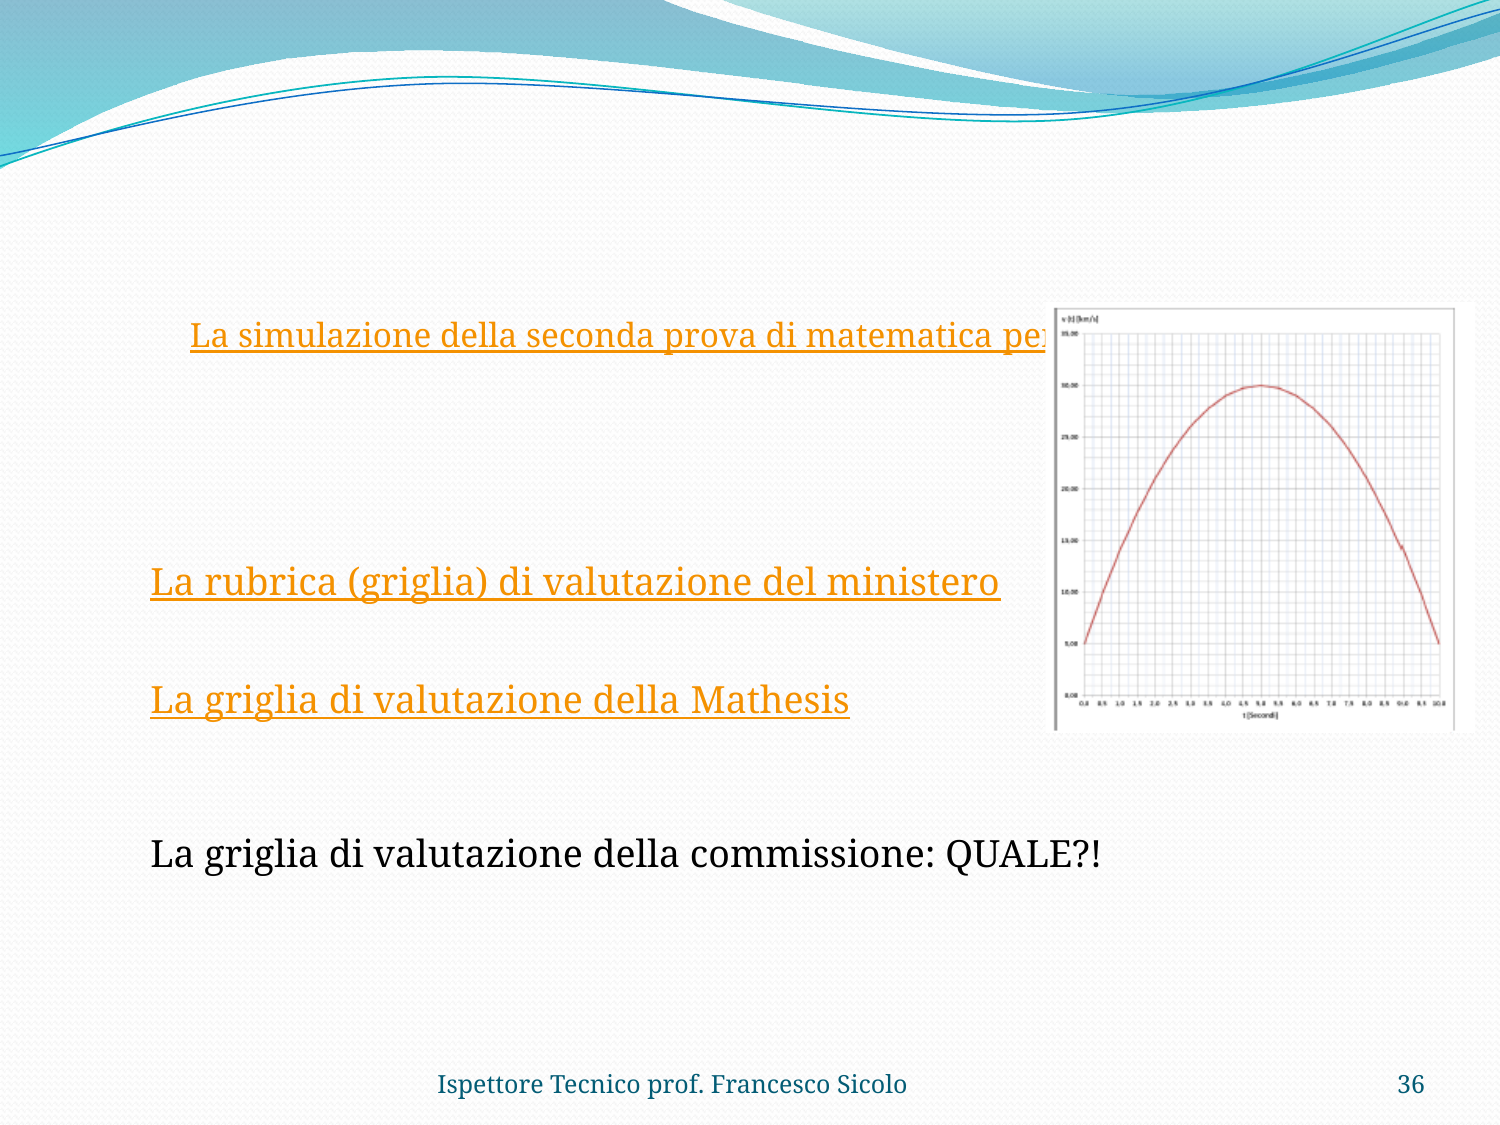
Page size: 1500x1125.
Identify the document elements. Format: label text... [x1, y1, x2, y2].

title La simulazione della seconda prova di matematica per i Licei Scientifici [76, 278, 1440, 360]
text_box La griglia di valutazione della commissione: QUALE?! [135, 822, 1317, 882]
footer Ispettore Tecnico prof. Francesco Sicolo [437, 1042, 988, 1103]
slide_number 36 [1299, 1042, 1425, 1103]
text_box La griglia di valutazione della Mathesis [135, 668, 1022, 735]
text_box La rubrica (griglia) di valutazione del ministero [135, 550, 1038, 617]
table_header [1039, 304, 1045, 360]
picture [1045, 302, 1476, 733]
